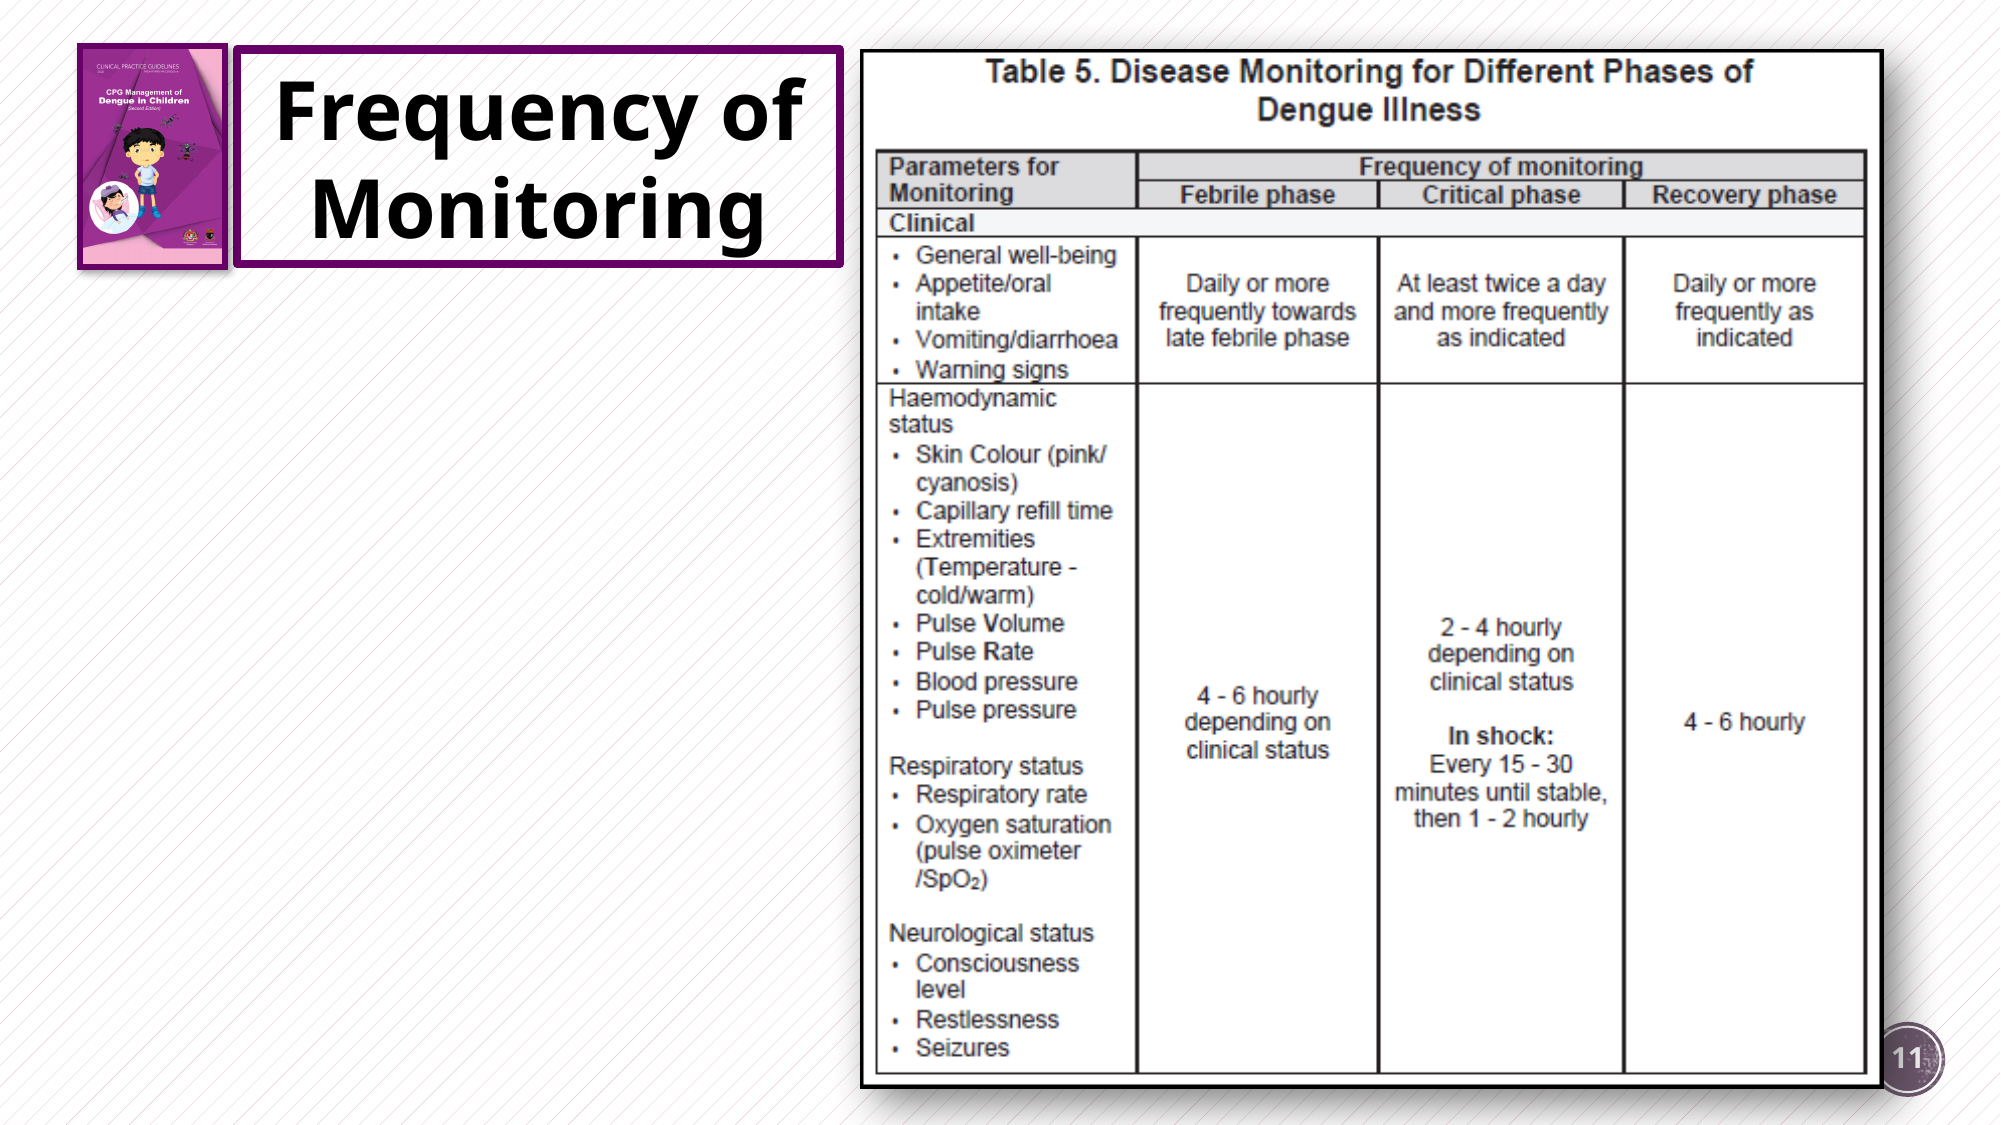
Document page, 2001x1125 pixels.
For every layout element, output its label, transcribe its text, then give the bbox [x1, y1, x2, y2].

picture [83, 49, 222, 264]
slide_number 11 [1929, 1028, 1961, 1089]
text_box Frequency of Monitoring [237, 49, 840, 264]
picture [860, 49, 1884, 1089]
